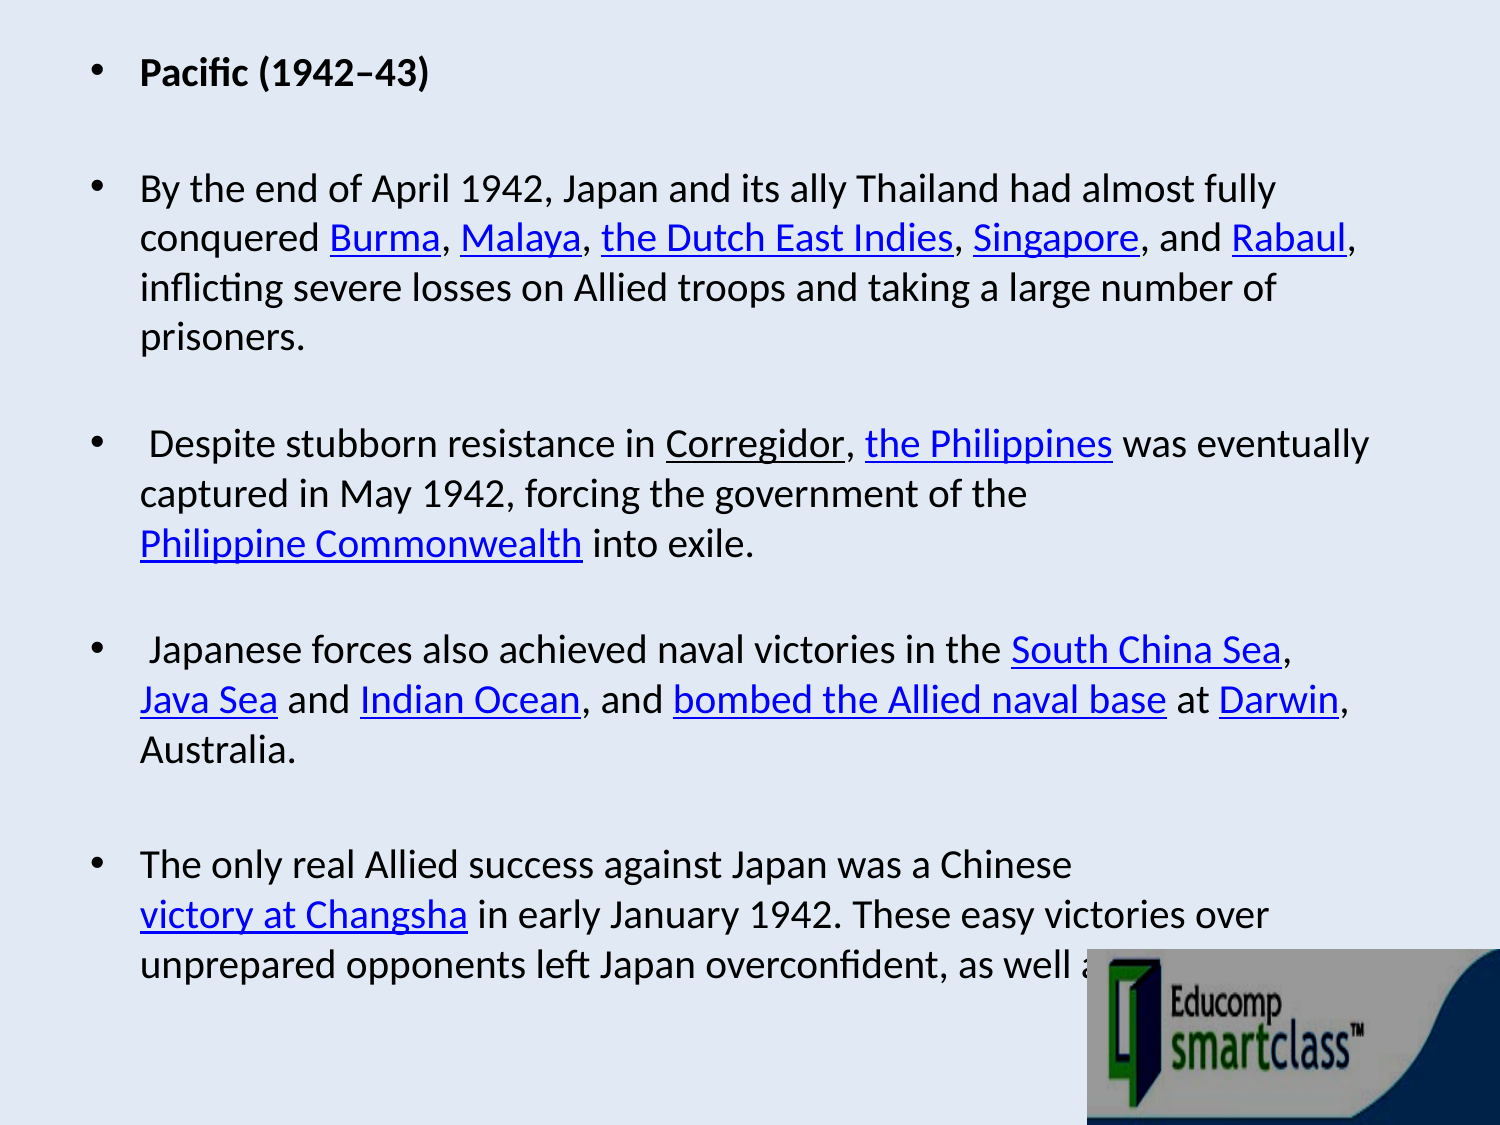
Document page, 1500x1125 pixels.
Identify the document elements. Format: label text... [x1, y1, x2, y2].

picture [1087, 949, 1500, 1125]
list Pacific (1942–43) By the end of April 1942, Japan and its ally Thailand had almost fully conquered Burma, Malaya, the Dutch East Indies, Singapore, and Rabaul, inflicting severe losses on Allied troops and taking a large number of prisoners. Despite stubborn resistance in Corregidor, the Philippines was eventually captured in May 1942, forcing the government of the Philippine Commonwealth into exile. Japanese forces also achieved naval victories in the South China Sea, Java Sea and Indian Ocean, and bombed the Allied naval base at Darwin, Australia. The only real Allied success against Japan was a Chinese victory at Changsha in early January 1942. These easy victories over unprepared opponents left Japan overconfident, as well as overextended. [75, 37, 1425, 1005]
